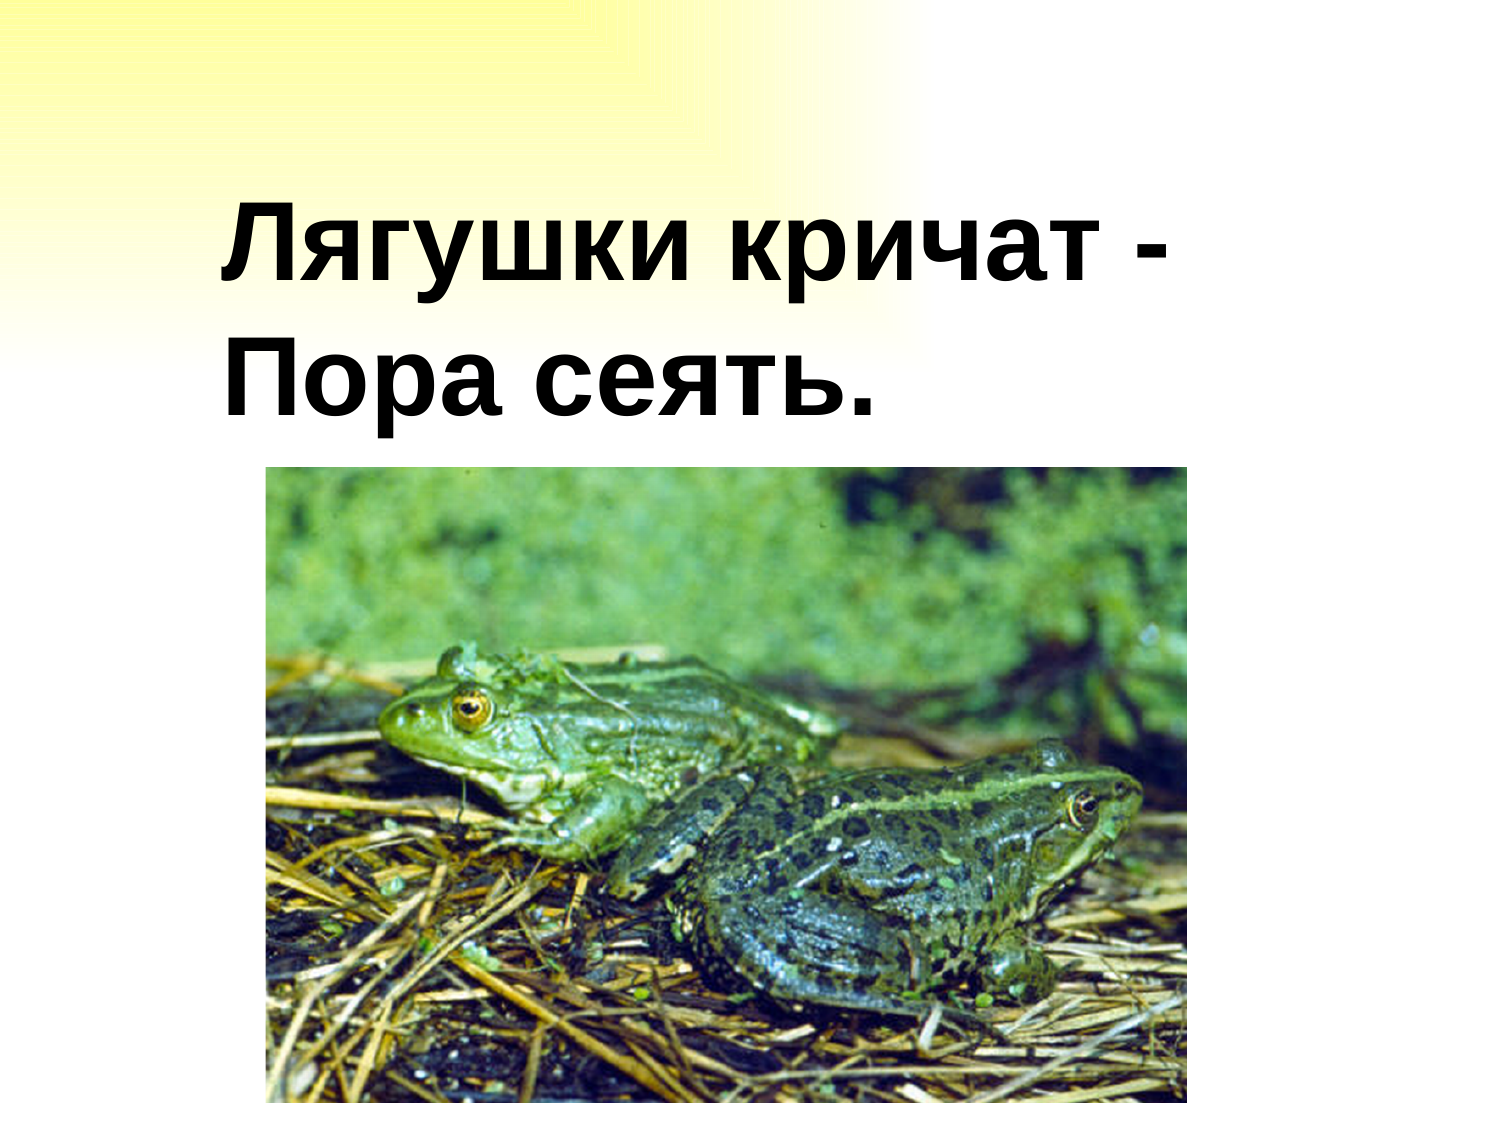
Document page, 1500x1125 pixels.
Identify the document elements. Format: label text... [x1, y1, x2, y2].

text_box Лягушки кричат - Пора сеять. [206, 160, 1270, 446]
picture [265, 467, 1188, 1104]
